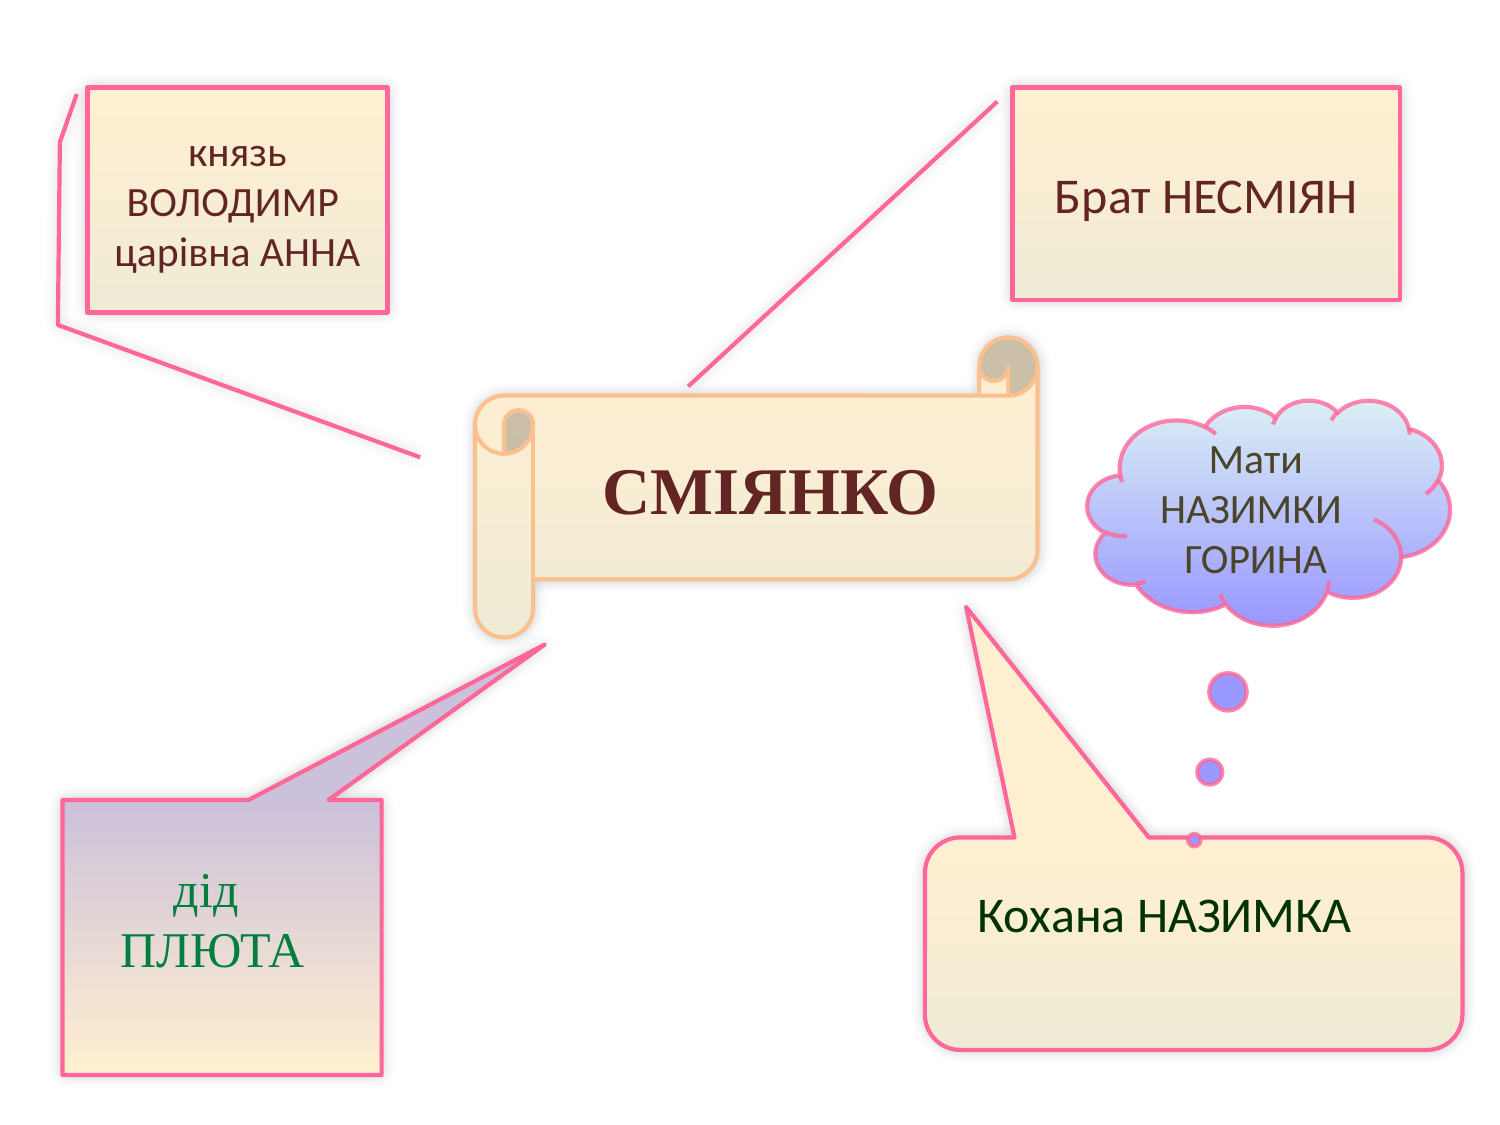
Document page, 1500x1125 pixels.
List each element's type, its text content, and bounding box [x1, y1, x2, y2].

text_box Мати НАЗИМКИ ГОРИНА [1195, 757, 1225, 787]
text_box Мати НАЗИМКИ ГОРИНА [1085, 398, 1453, 628]
text_box князь ВОЛОДИМР царівна АННА [55, 93, 421, 460]
text_box [922, 605, 1465, 1053]
text_box Мати НАЗИМКИ ГОРИНА [1207, 671, 1249, 713]
text_box Кохана НАЗИМКА [962, 874, 1400, 950]
text_box [60, 642, 547, 1078]
text_box СМІЯНКО [472, 335, 1040, 640]
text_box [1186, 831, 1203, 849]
text_box Брат НЕСМІЯН [686, 100, 999, 388]
text_box Брат НЕСМІЯН [1010, 85, 1402, 302]
text_box дід ПЛЮТА [50, 849, 375, 985]
text_box князь ВОЛОДИМР царівна АННА [85, 85, 390, 315]
